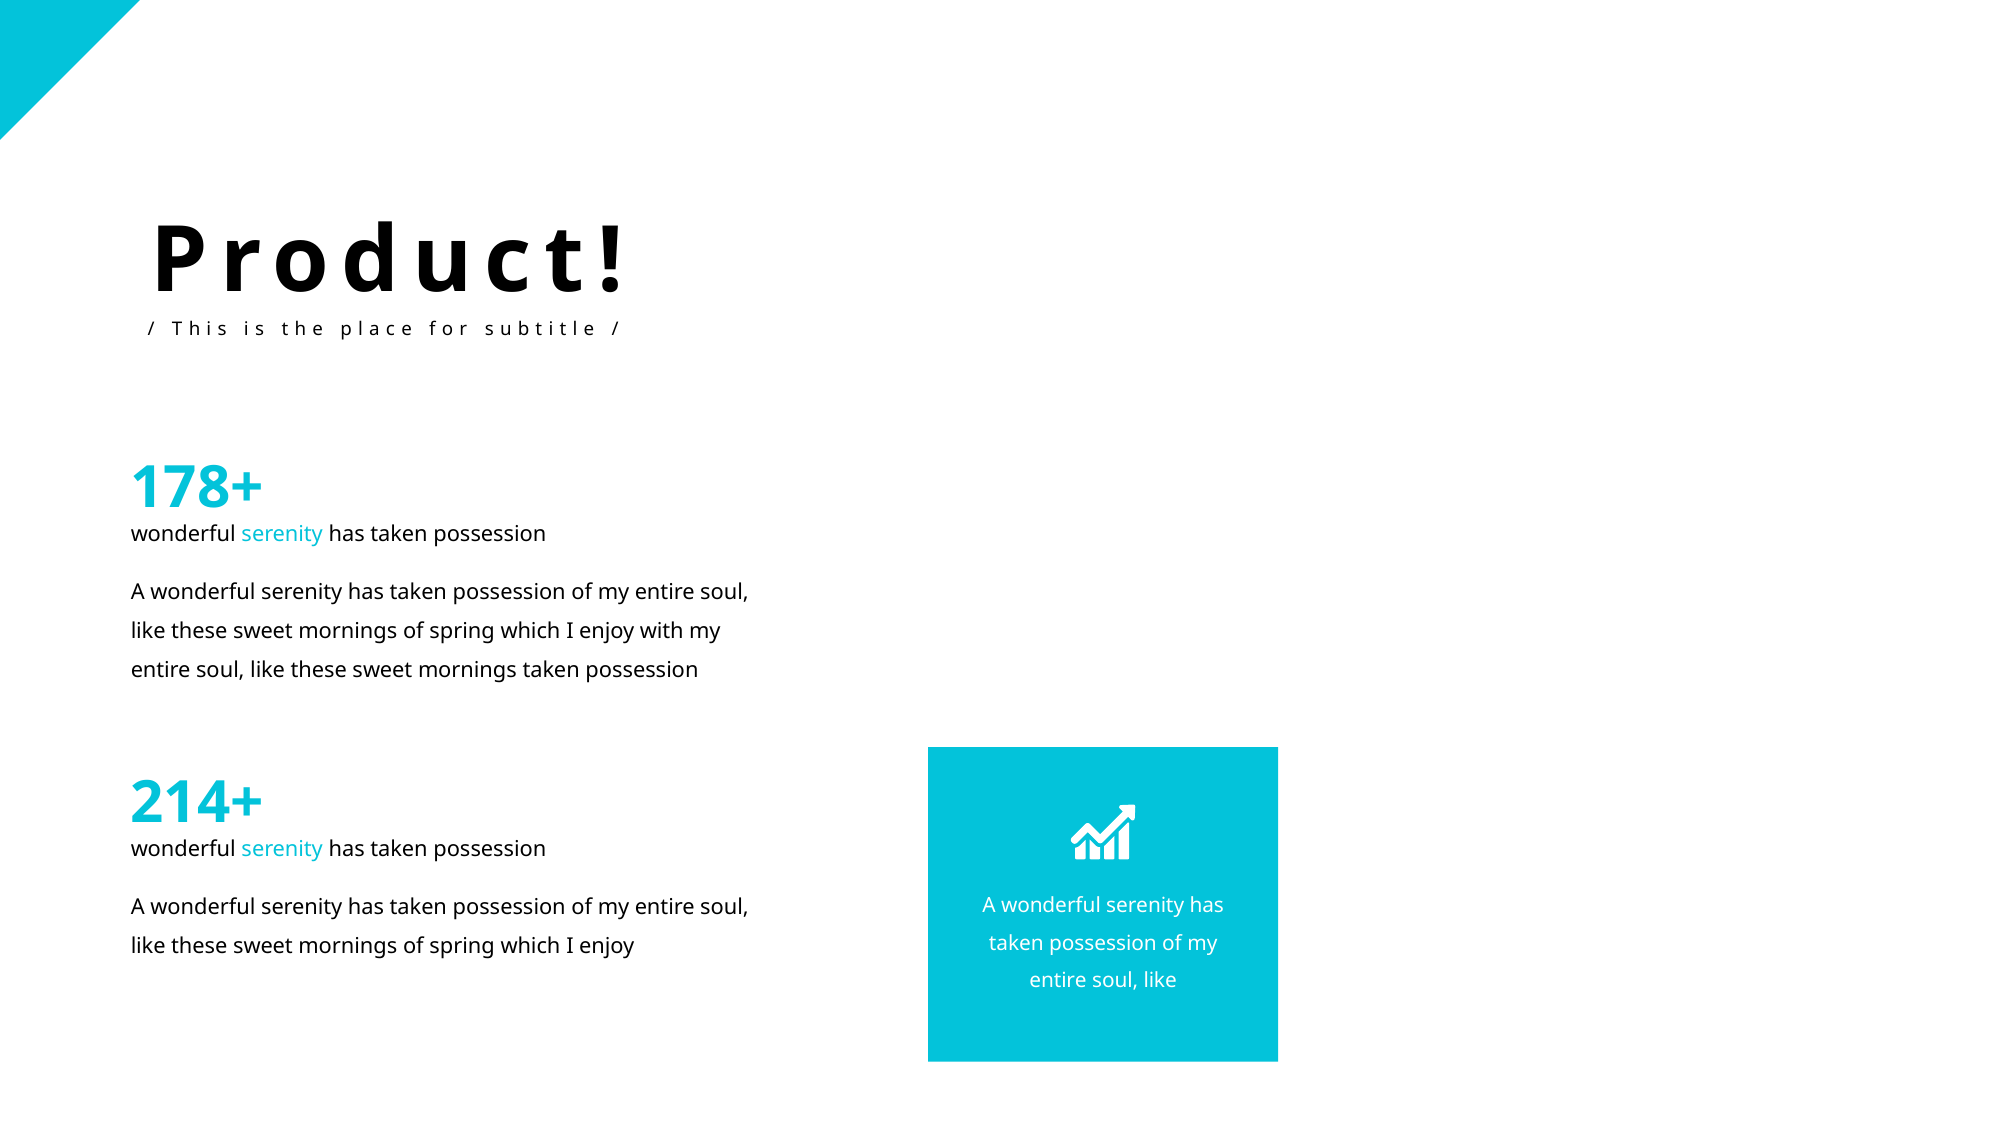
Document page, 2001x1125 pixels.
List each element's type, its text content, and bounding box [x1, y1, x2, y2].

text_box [116, 192, 659, 347]
picture [928, 62, 1929, 1062]
text_box A wonderful serenity has taken possession of my entire soul, like these sweet mornings of spring which I enjoy [116, 871, 791, 966]
text_box 178+ wonderful serenity has taken possession [116, 442, 791, 554]
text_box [1070, 804, 1136, 860]
text_box 214+ wonderful serenity has taken possession [116, 757, 791, 869]
text_box A wonderful serenity has taken possession of my entire soul, like these sweet mornings of spring which I enjoy with my entire soul, like these sweet mornings taken possession [116, 556, 791, 690]
text_box [0, 0, 142, 142]
